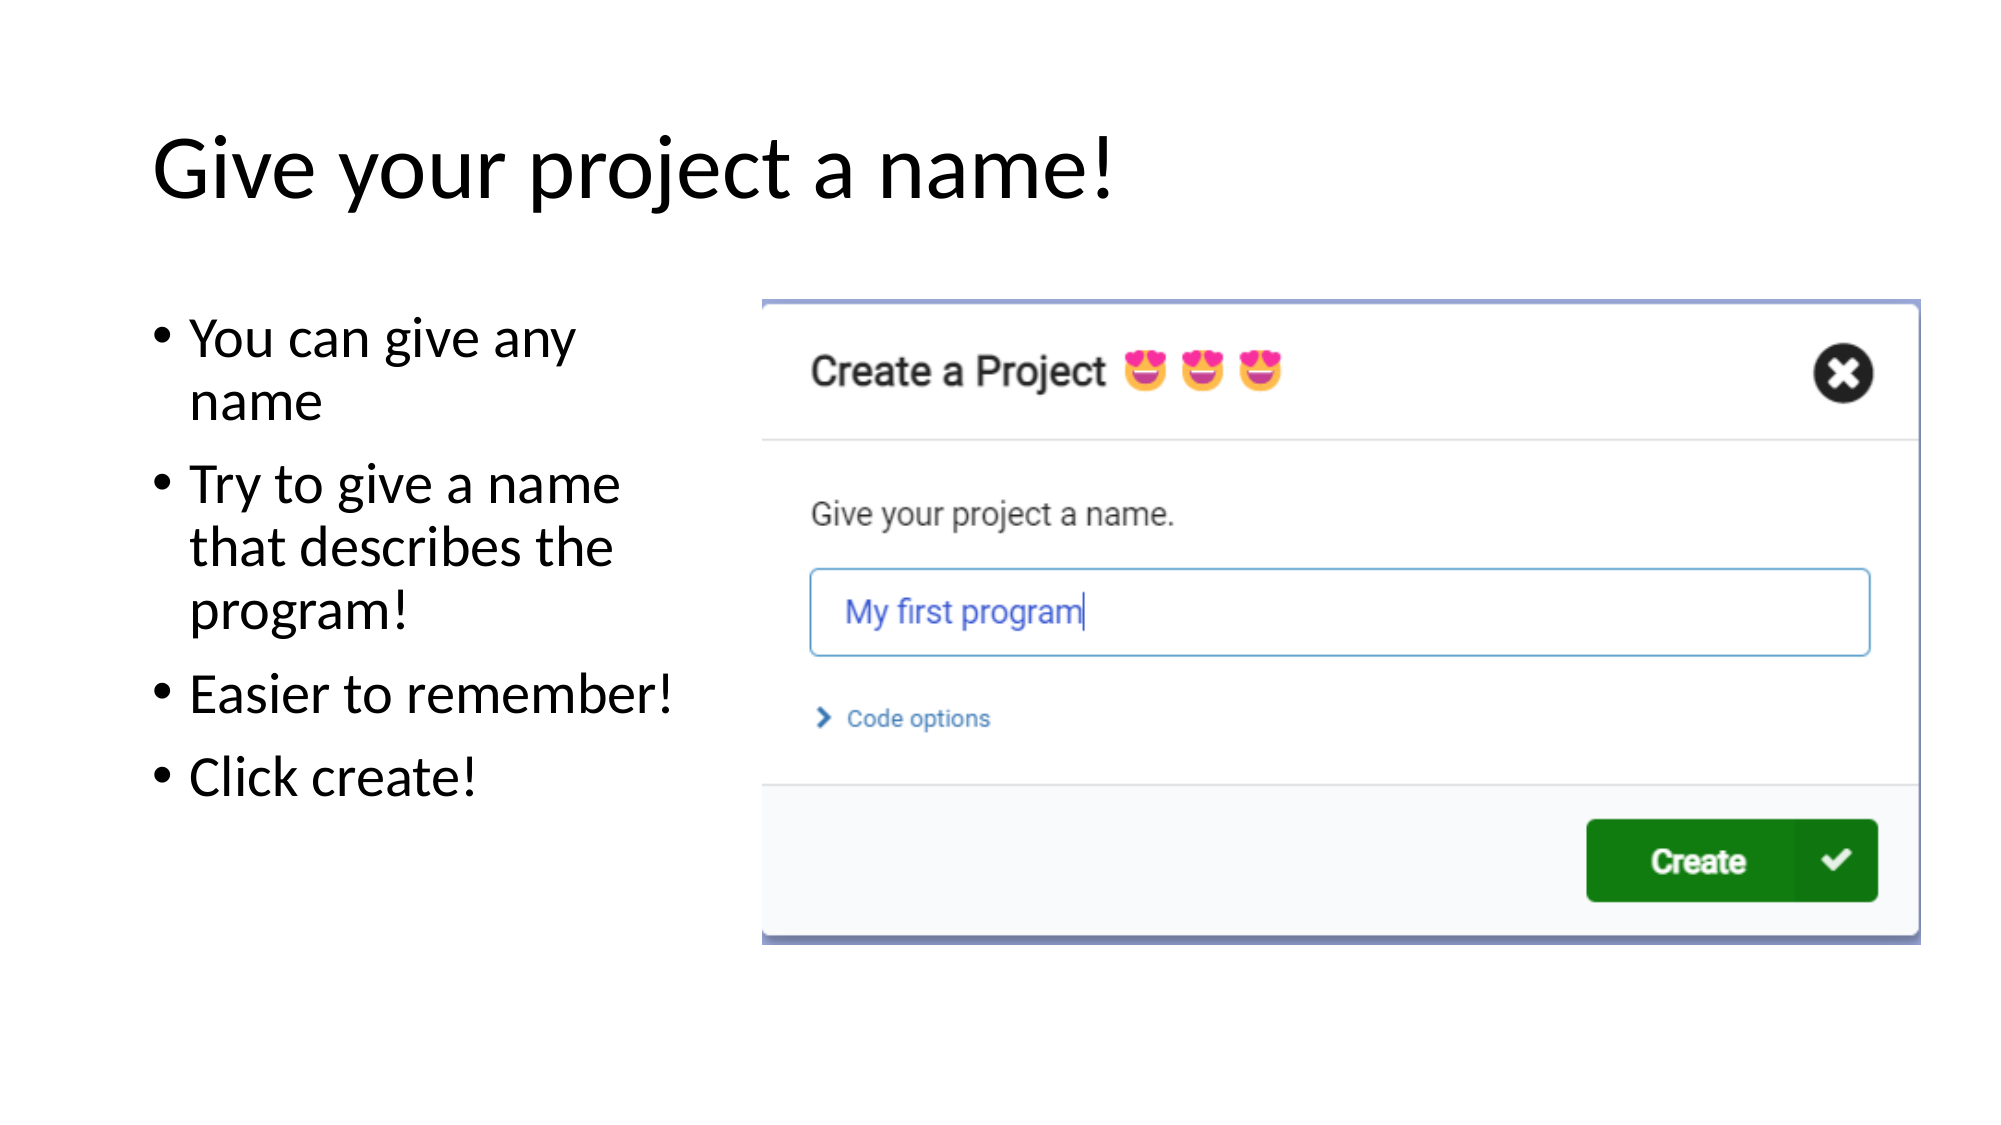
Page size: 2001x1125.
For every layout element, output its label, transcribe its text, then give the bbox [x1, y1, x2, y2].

picture [762, 299, 1921, 945]
list You can give any name Try to give a name that describes the program! Easier to remember! Click create! [137, 299, 734, 1014]
title Give your project a name! [137, 59, 1863, 278]
